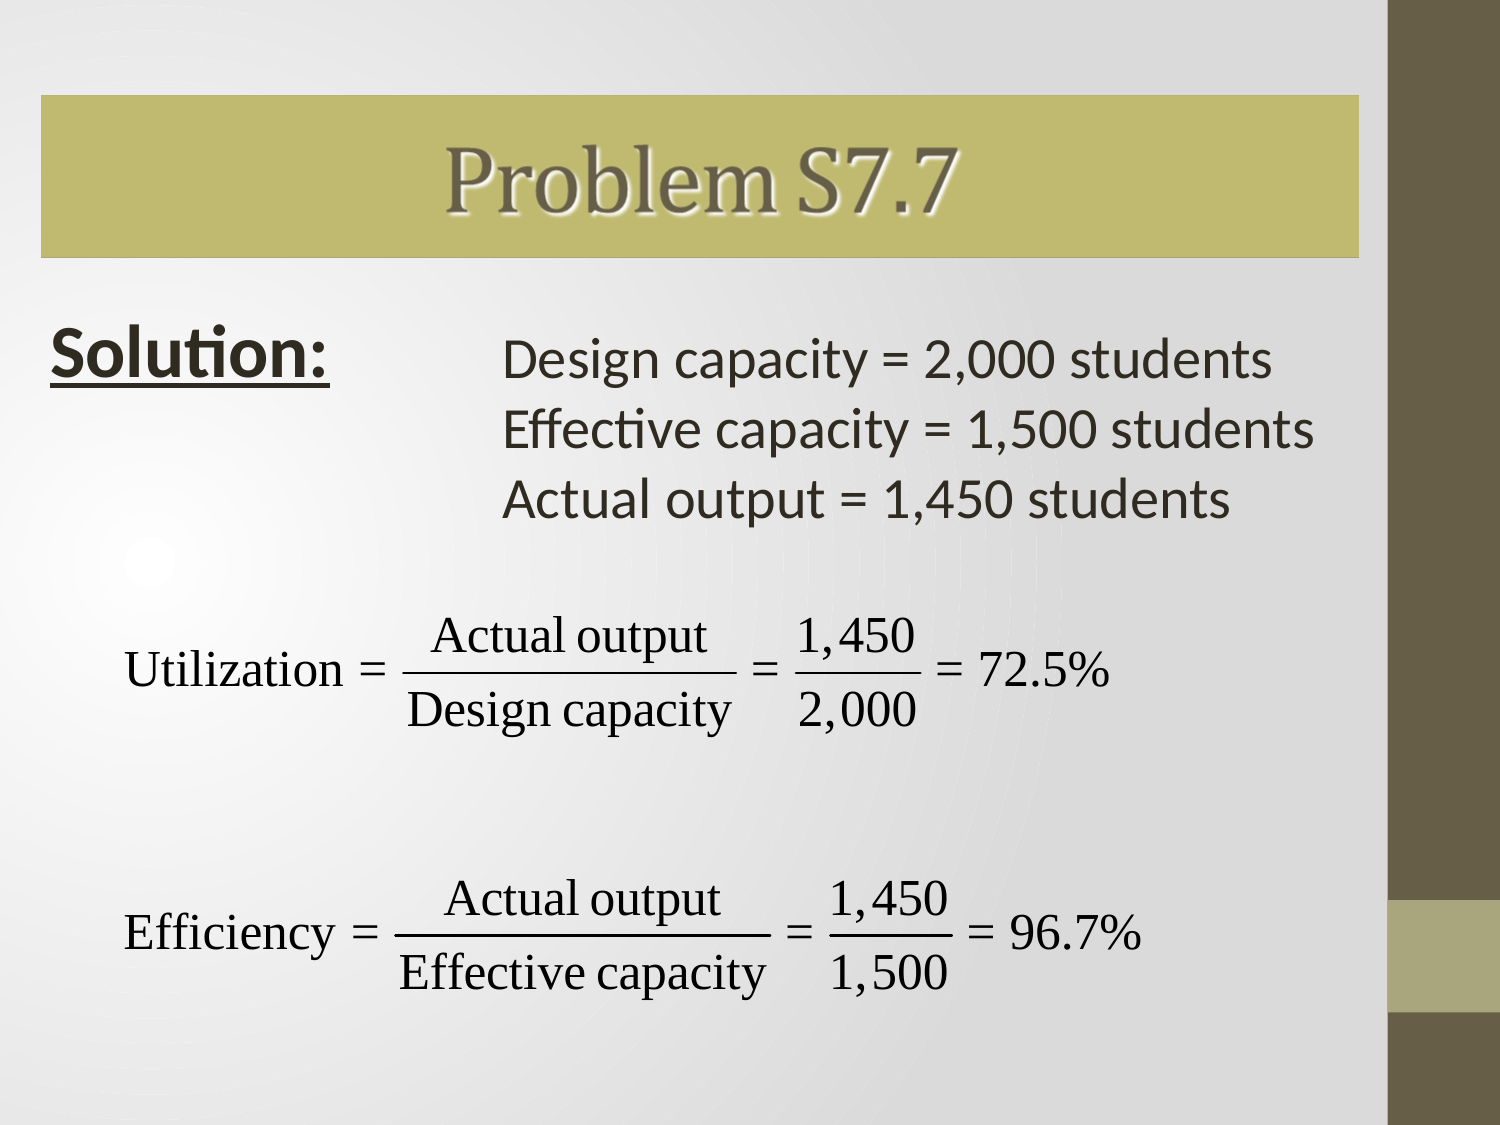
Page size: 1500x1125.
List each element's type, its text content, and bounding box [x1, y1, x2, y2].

picture [40, 88, 1360, 301]
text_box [111, 599, 1125, 751]
text_box Solution: [49, 307, 1074, 396]
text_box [111, 861, 1155, 1013]
text_box Design capacity = 2,000 students Effective capacity = 1,500 students Actual output = 1,450 students [487, 312, 1450, 538]
